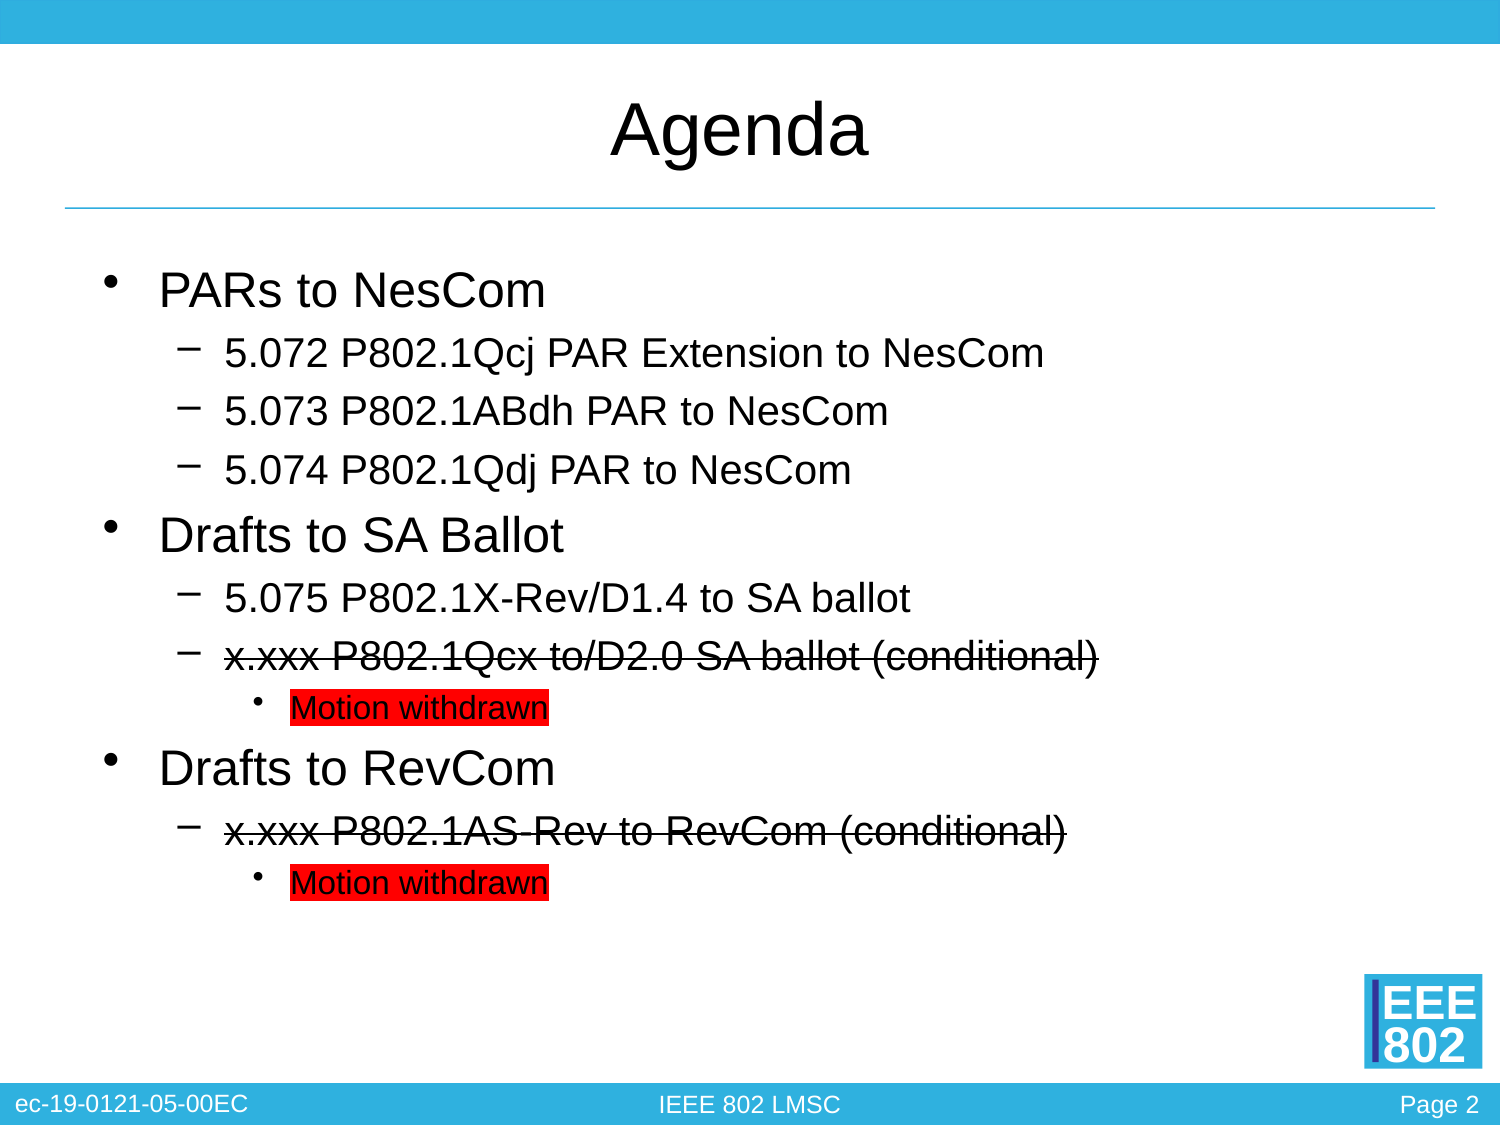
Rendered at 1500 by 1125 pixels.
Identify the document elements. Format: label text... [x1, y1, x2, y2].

title Agenda [112, 31, 1388, 219]
list PARs to NesCom 5.072 P802.1Qcj PAR Extension to NesCom 5.073 P802.1ABdh PAR to NesCom 5.074 P802.1Qdj PAR to NesCom Drafts to SA Ballot 5.075 P802.1X-Rev/D1.4 to SA ballot x.xxx P802.1Qcx to/D2.0 SA ballot (conditional) Motion withdrawn Drafts to RevCom x.xxx P802.1AS-Rev to RevCom (conditional) Motion withdrawn [87, 249, 1447, 1000]
